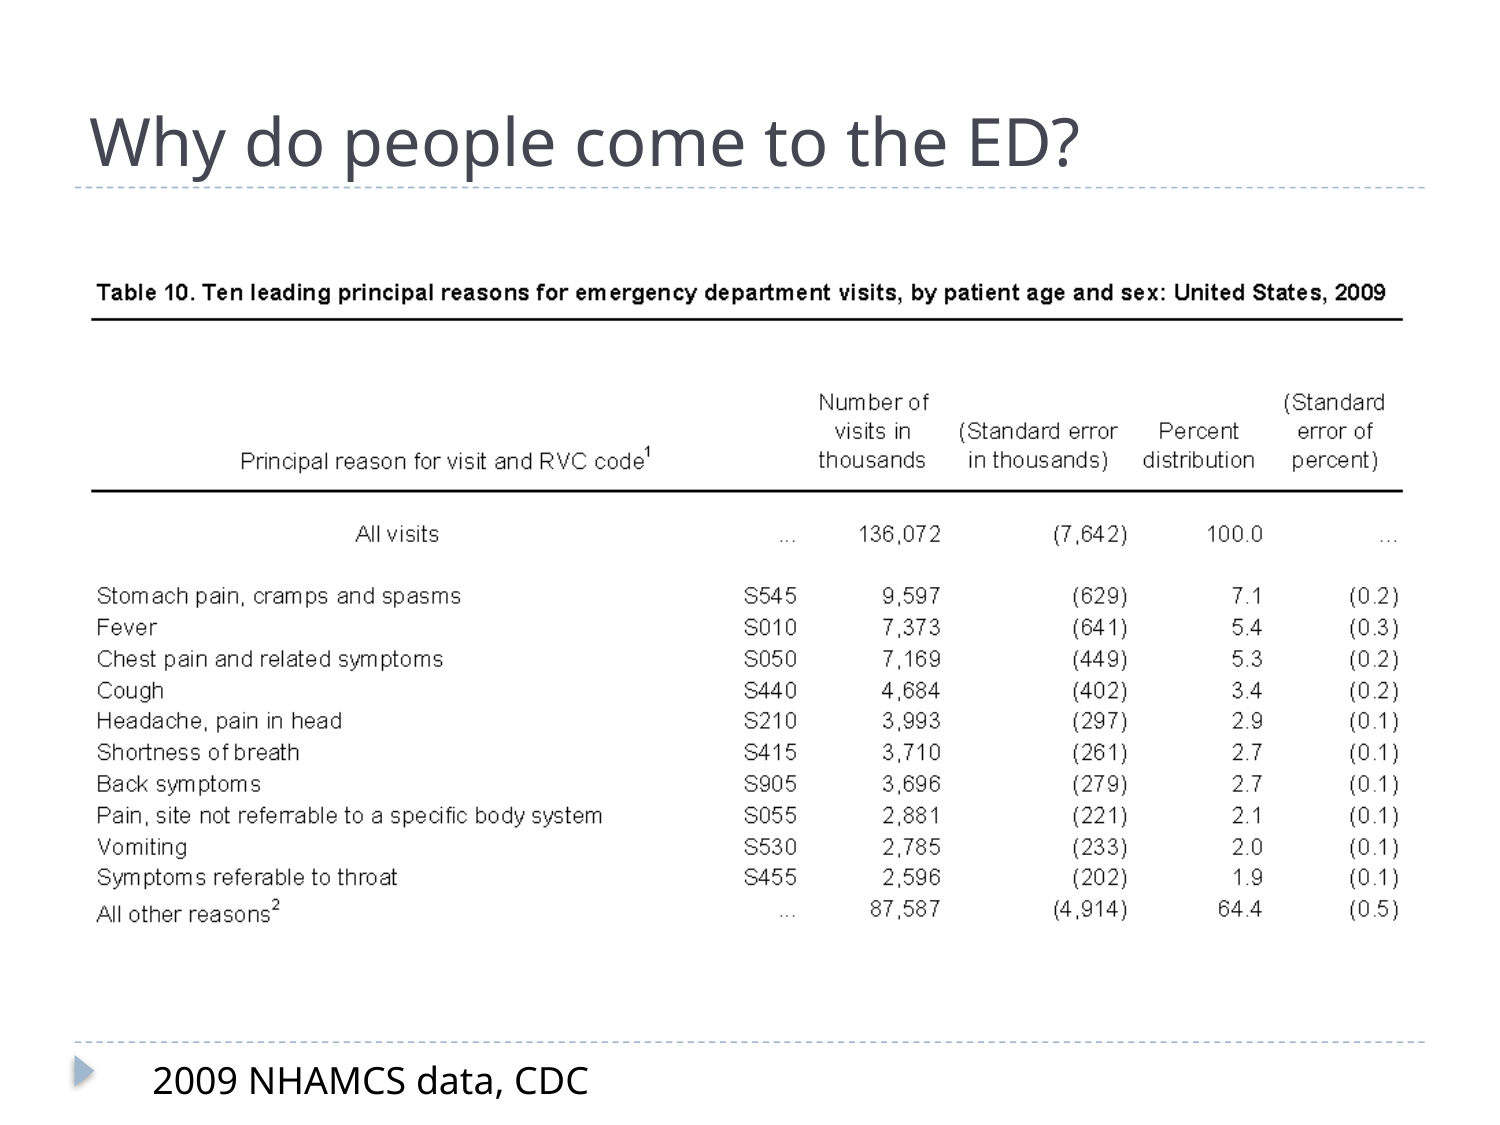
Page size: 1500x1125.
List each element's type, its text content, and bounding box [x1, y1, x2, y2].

text_box 2009 NHAMCS data, CDC [137, 1049, 775, 1110]
title Why do people come to the ED? [75, 24, 1425, 188]
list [74, 262, 1426, 948]
